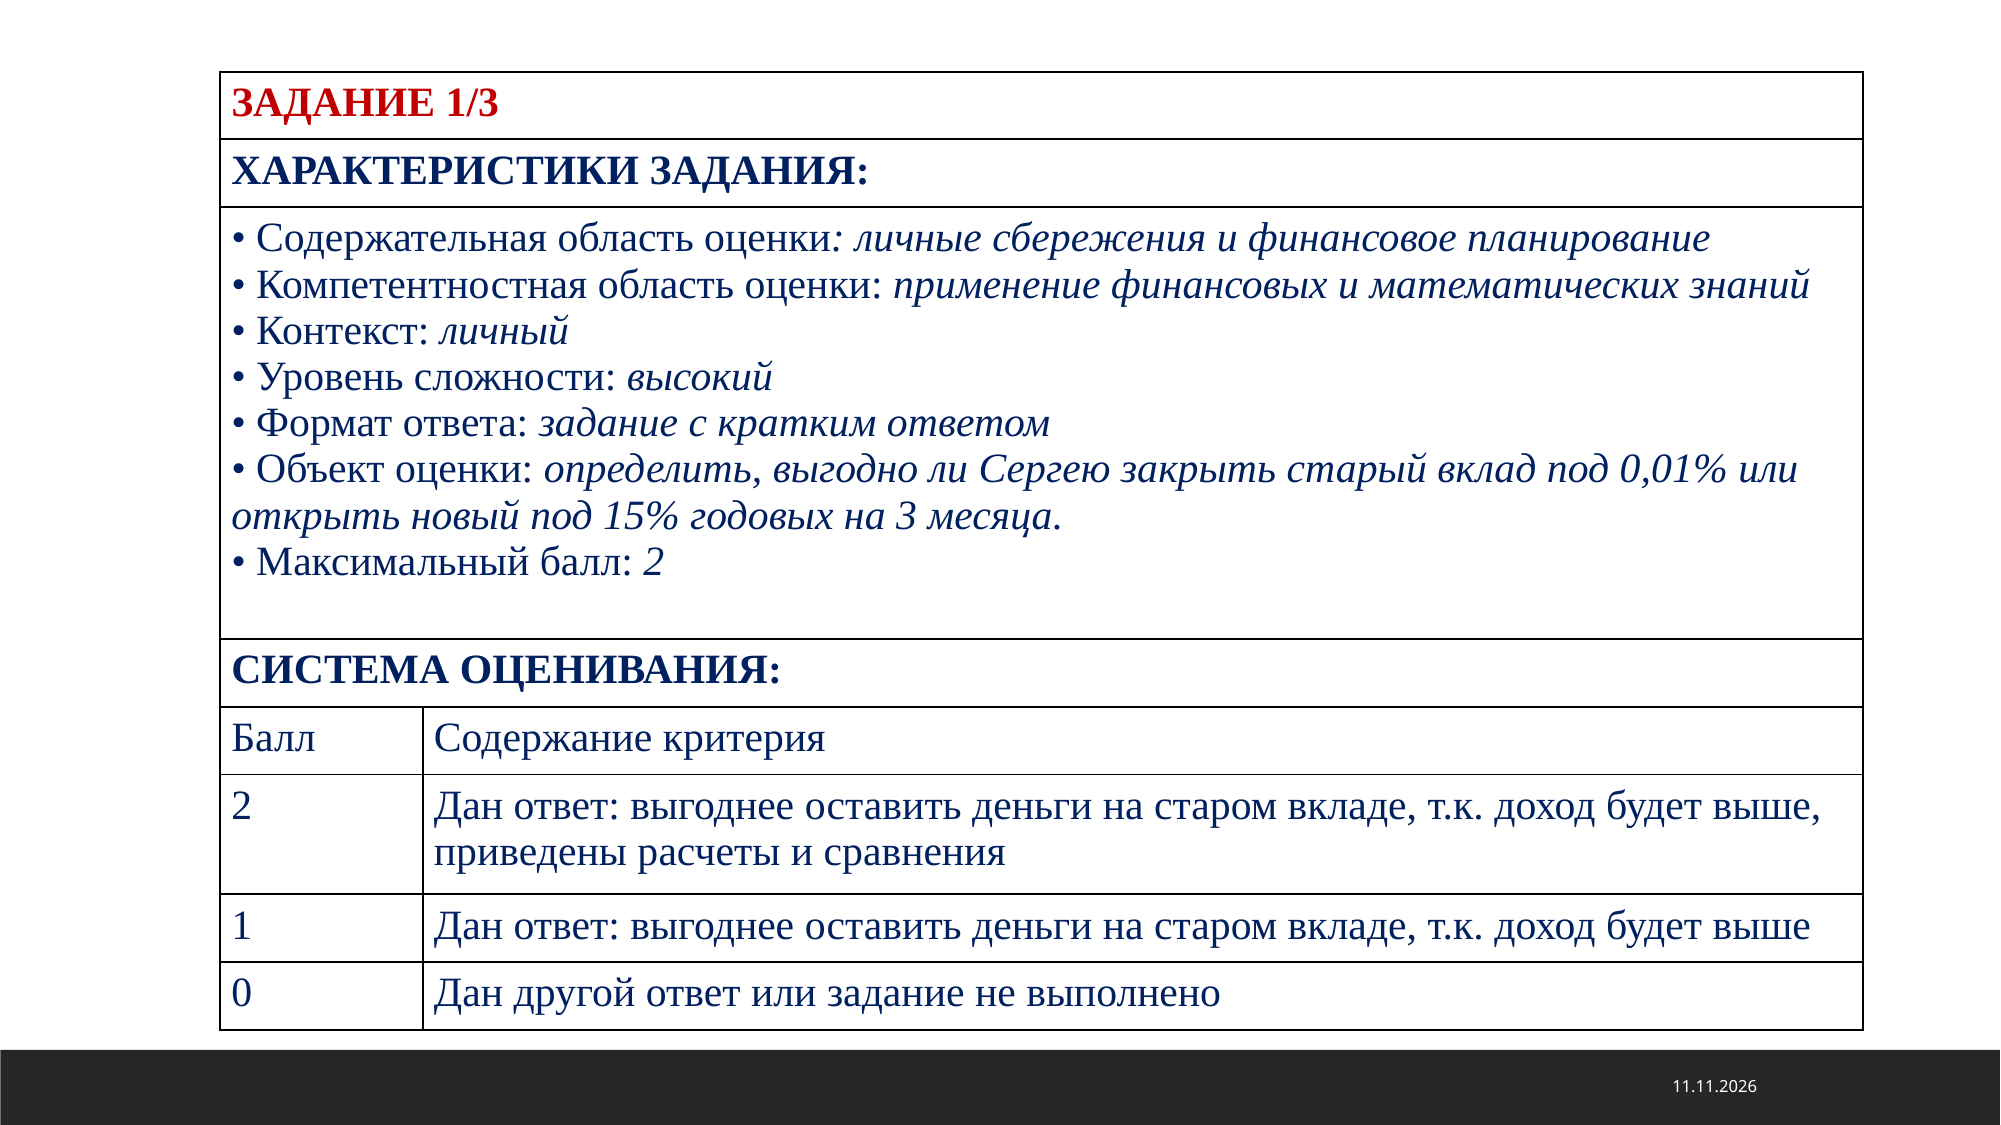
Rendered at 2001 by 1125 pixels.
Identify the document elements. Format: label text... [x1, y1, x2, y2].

table_cell ХАРАКТЕРИСТИКИ ЗАДАНИЯ: [221, 140, 1862, 206]
table_cell Содержание критерия [424, 708, 1862, 774]
table_cell СИСТЕМА ОЦЕНИВАНИЯ: [221, 640, 1862, 706]
table_cell 2 [221, 775, 422, 893]
table_cell 1 [221, 895, 422, 961]
table_header ЗАДАНИЕ 1/3 [221, 73, 1862, 138]
table_cell Дан другой ответ или задание не выполнено [424, 963, 1862, 1029]
table_cell • Содержательная область оценки: личные сбережения и финансовое планирование • Компетентностная область оценки: применение финансовых и математических знаний • Контекст: личный • Уровень сложности: высокий • Формат ответа: задание с кратким ответом • Объект оценки: определить, выгодно ли Сергею закрыть старый вклад под 0,01% или открыть новый под 15% годовых на 3 месяца. • Максимальный балл: 2 [221, 208, 1862, 638]
table_cell Балл [221, 708, 422, 774]
table_cell Дан ответ: выгоднее оставить деньги на старом вкладе, т.к. доход будет выше, приведены расчеты и сравнения [424, 775, 1862, 893]
table_cell Дан ответ: выгоднее оставить деньги на старом вкладе, т.к. доход будет выше [424, 895, 1862, 961]
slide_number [1348, 1057, 1773, 1118]
table_cell 0 [221, 963, 422, 1029]
